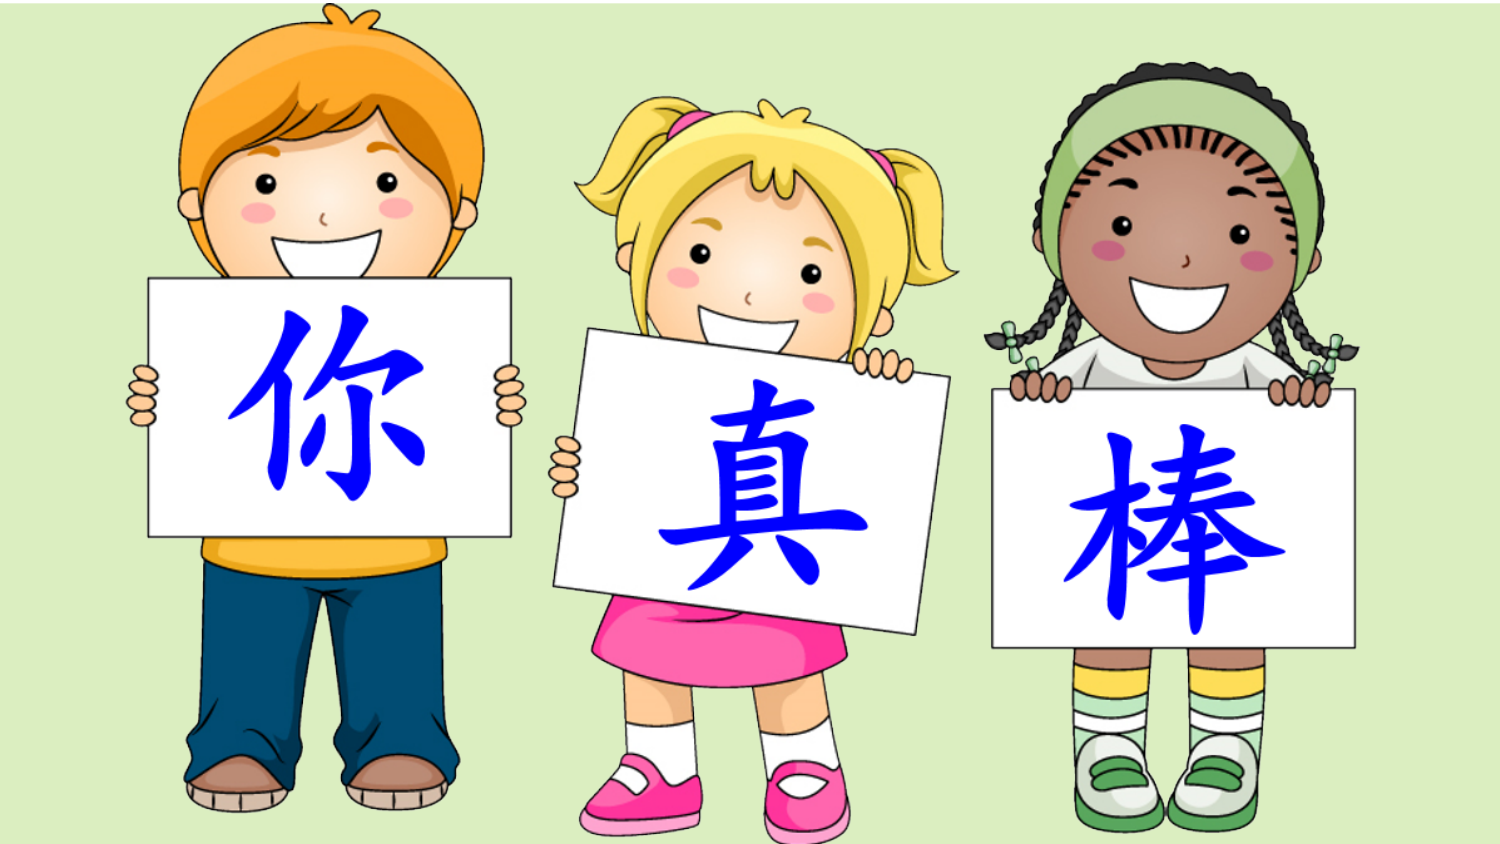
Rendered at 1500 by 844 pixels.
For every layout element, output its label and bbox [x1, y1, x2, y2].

text_box [0, 3, 1500, 844]
